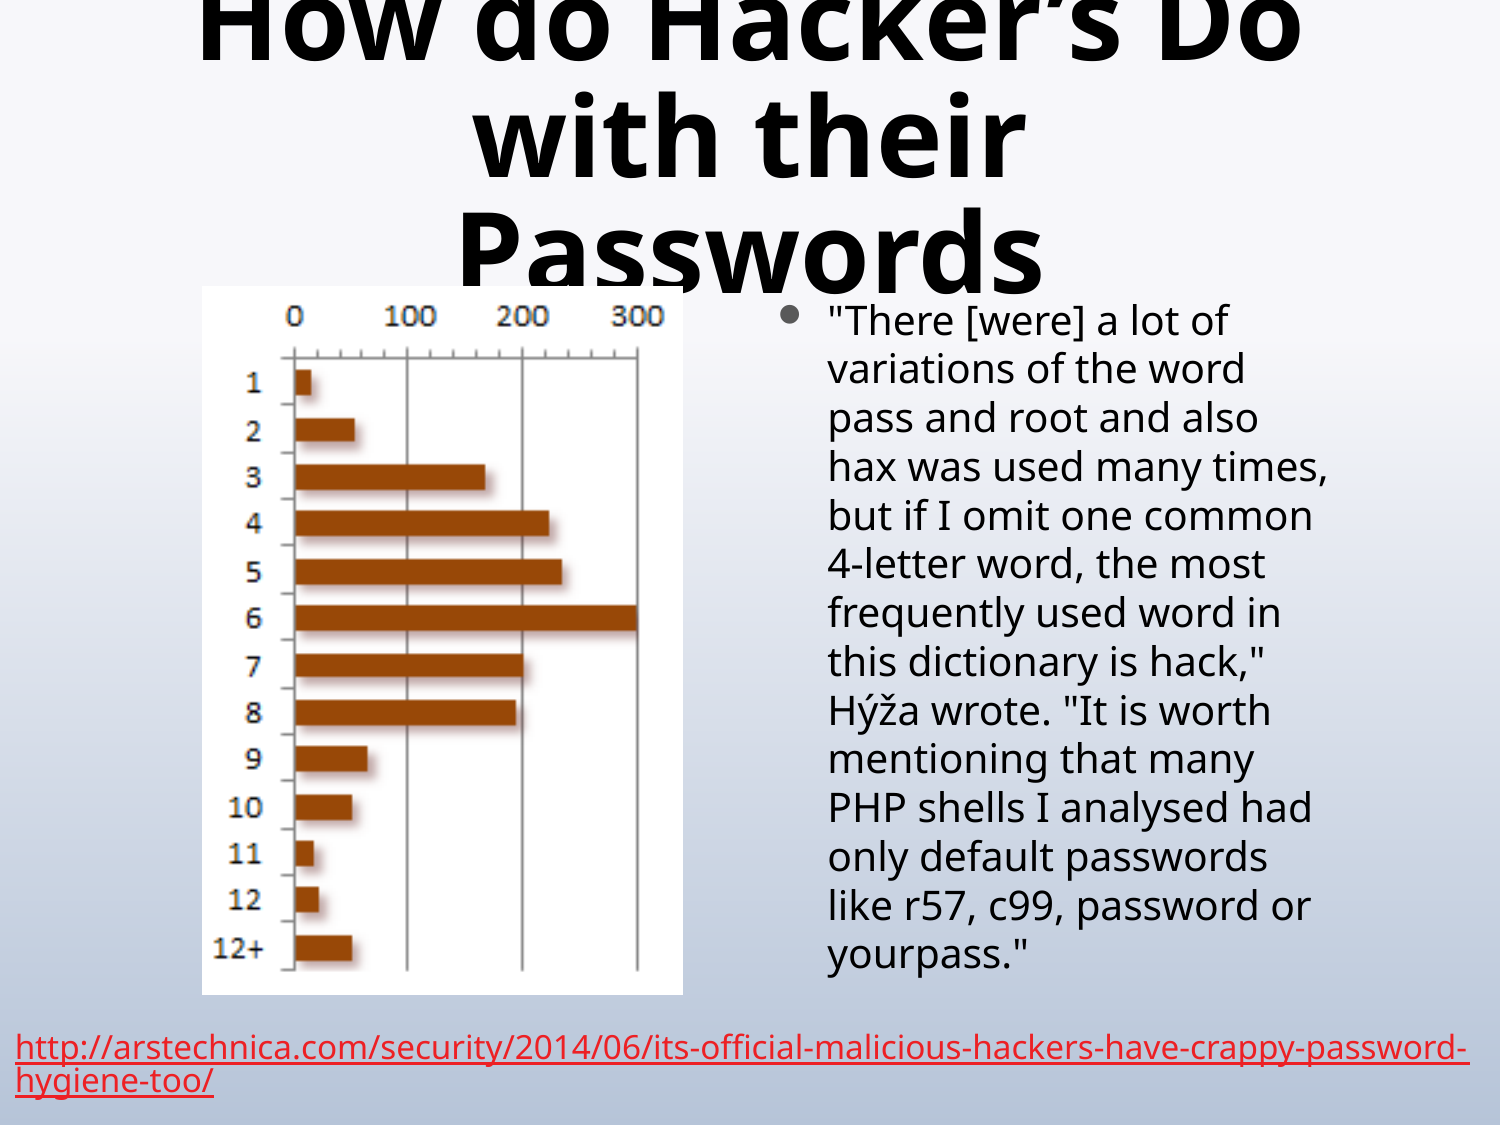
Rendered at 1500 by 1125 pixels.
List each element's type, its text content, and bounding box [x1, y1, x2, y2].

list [148, 284, 737, 997]
list "There [were] a lot of variations of the word pass and root and also hax was used many times, but if I omit one common 4-letter word, the most frequently used word in this dictionary is hack," Hýža wrote. "It is worth mentioning that many PHP shells I analysed had only default passwords like r57, c99, password or yourpass." [762, 286, 1348, 995]
title How do Hacker’s Do with their Passwords [150, 37, 1350, 245]
text_box http://arstechnica.com/security/2014/06/its-official-malicious-hackers-have-crappy-password-hygiene-too/ [0, 1018, 1500, 1079]
